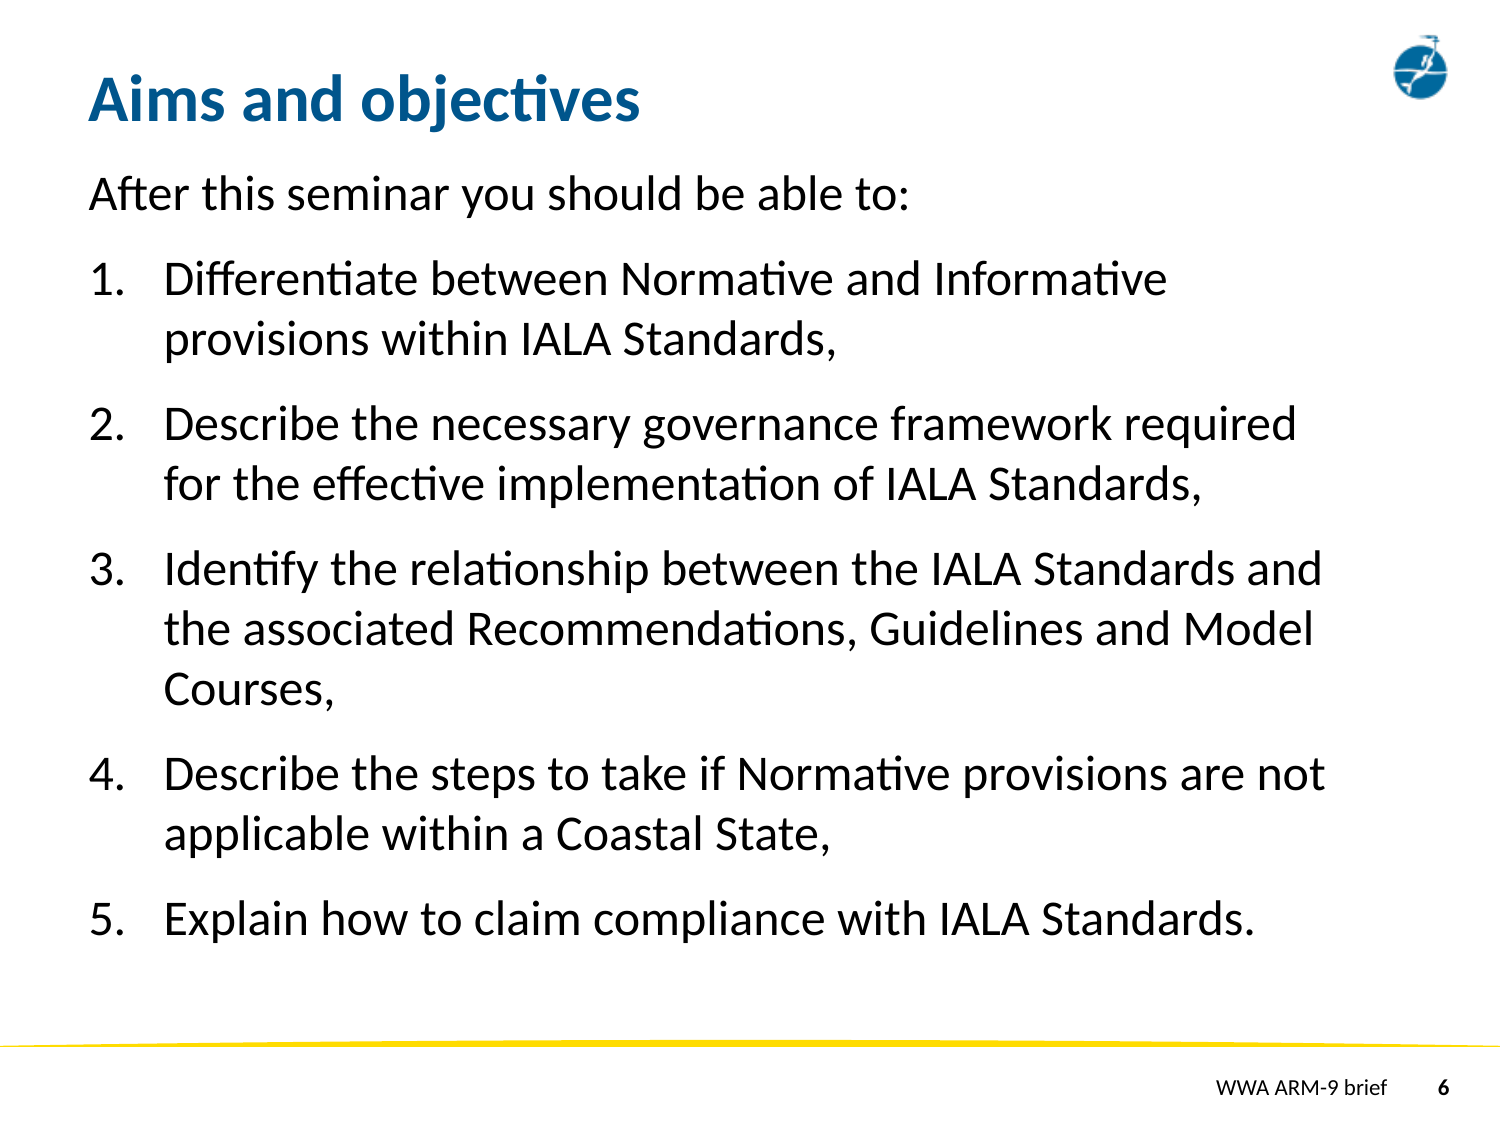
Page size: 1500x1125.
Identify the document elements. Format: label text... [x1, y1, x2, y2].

slide_number 6 [1388, 1046, 1500, 1125]
text_box Aims and objectives [88, 57, 765, 135]
list After this seminar you should be able to: Differentiate between Normative and Informative provisions within IALA Standards, Describe the necessary governance framework required for the effective implementation of IALA Standards, Identify the relationship between the IALA Standards and the associated Recommendations, Guidelines and Model Courses, Describe the steps to take if Normative provisions are not applicable within a Coastal State, Explain how to claim compliance with IALA Standards. [88, 160, 1364, 900]
footer WWA ARM-9 brief [466, 1046, 1388, 1125]
